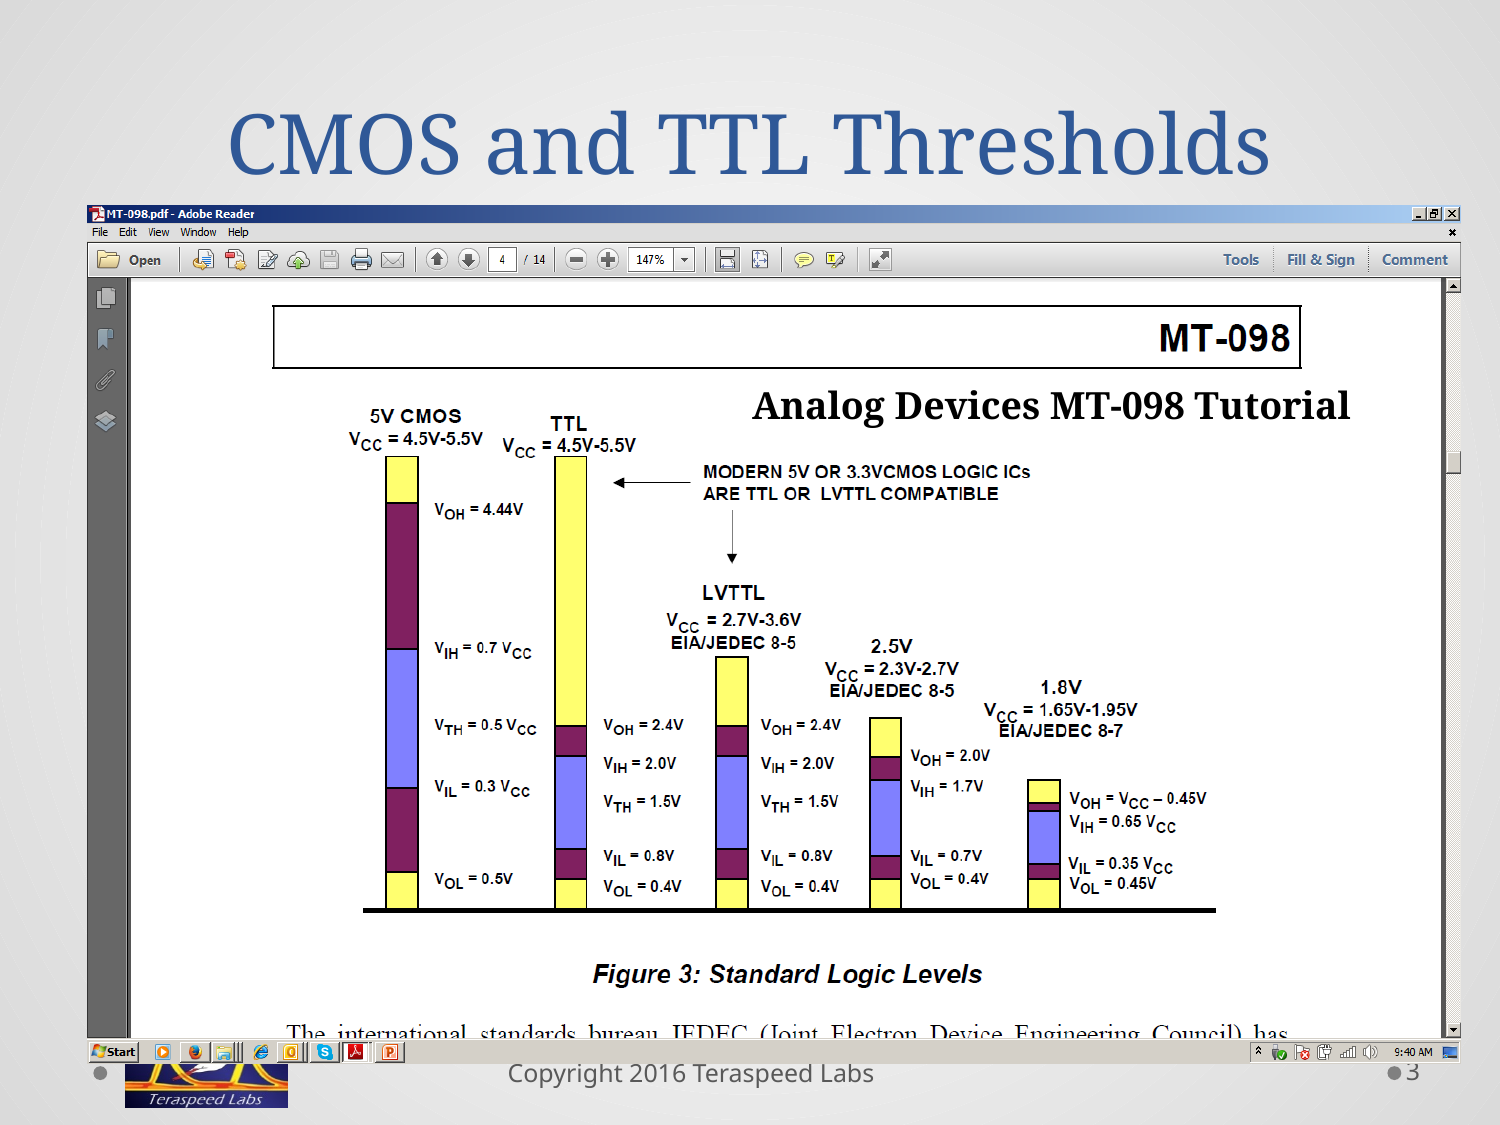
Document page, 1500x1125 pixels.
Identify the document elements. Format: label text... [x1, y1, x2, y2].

title CMOS and TTL Thresholds [75, 0, 1425, 263]
footer Copyright 2016 Teraspeed Labs [500, 1072, 968, 1105]
slide_number 3 [1401, 1042, 1494, 1103]
picture [87, 205, 1461, 1108]
